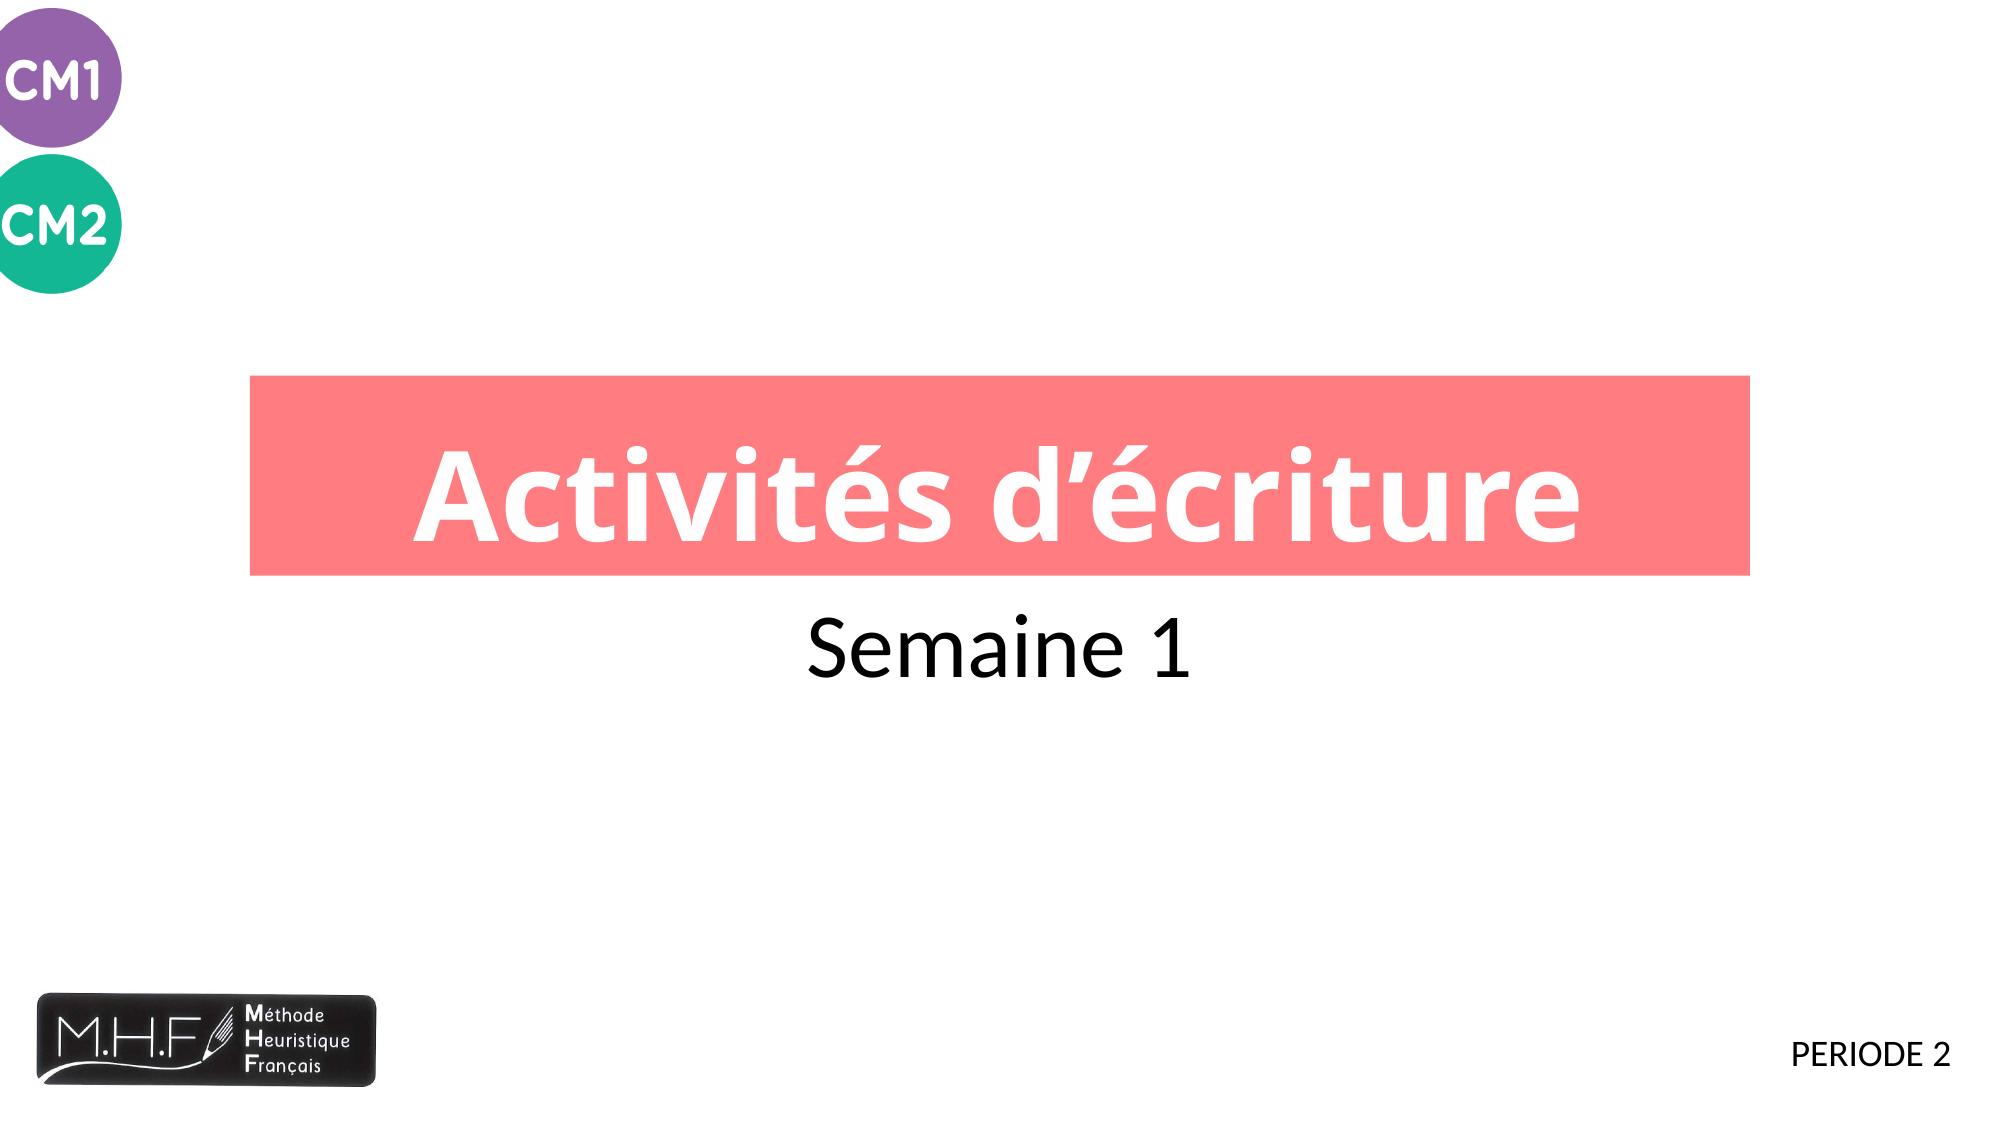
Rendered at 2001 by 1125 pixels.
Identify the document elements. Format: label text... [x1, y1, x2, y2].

picture [33, 990, 379, 1089]
subtitle Semaine 1 [249, 590, 1750, 863]
title Activités d’écriture [249, 375, 1750, 576]
text_box PERIODE 2 [1362, 1021, 1967, 1082]
picture [0, 0, 134, 298]
